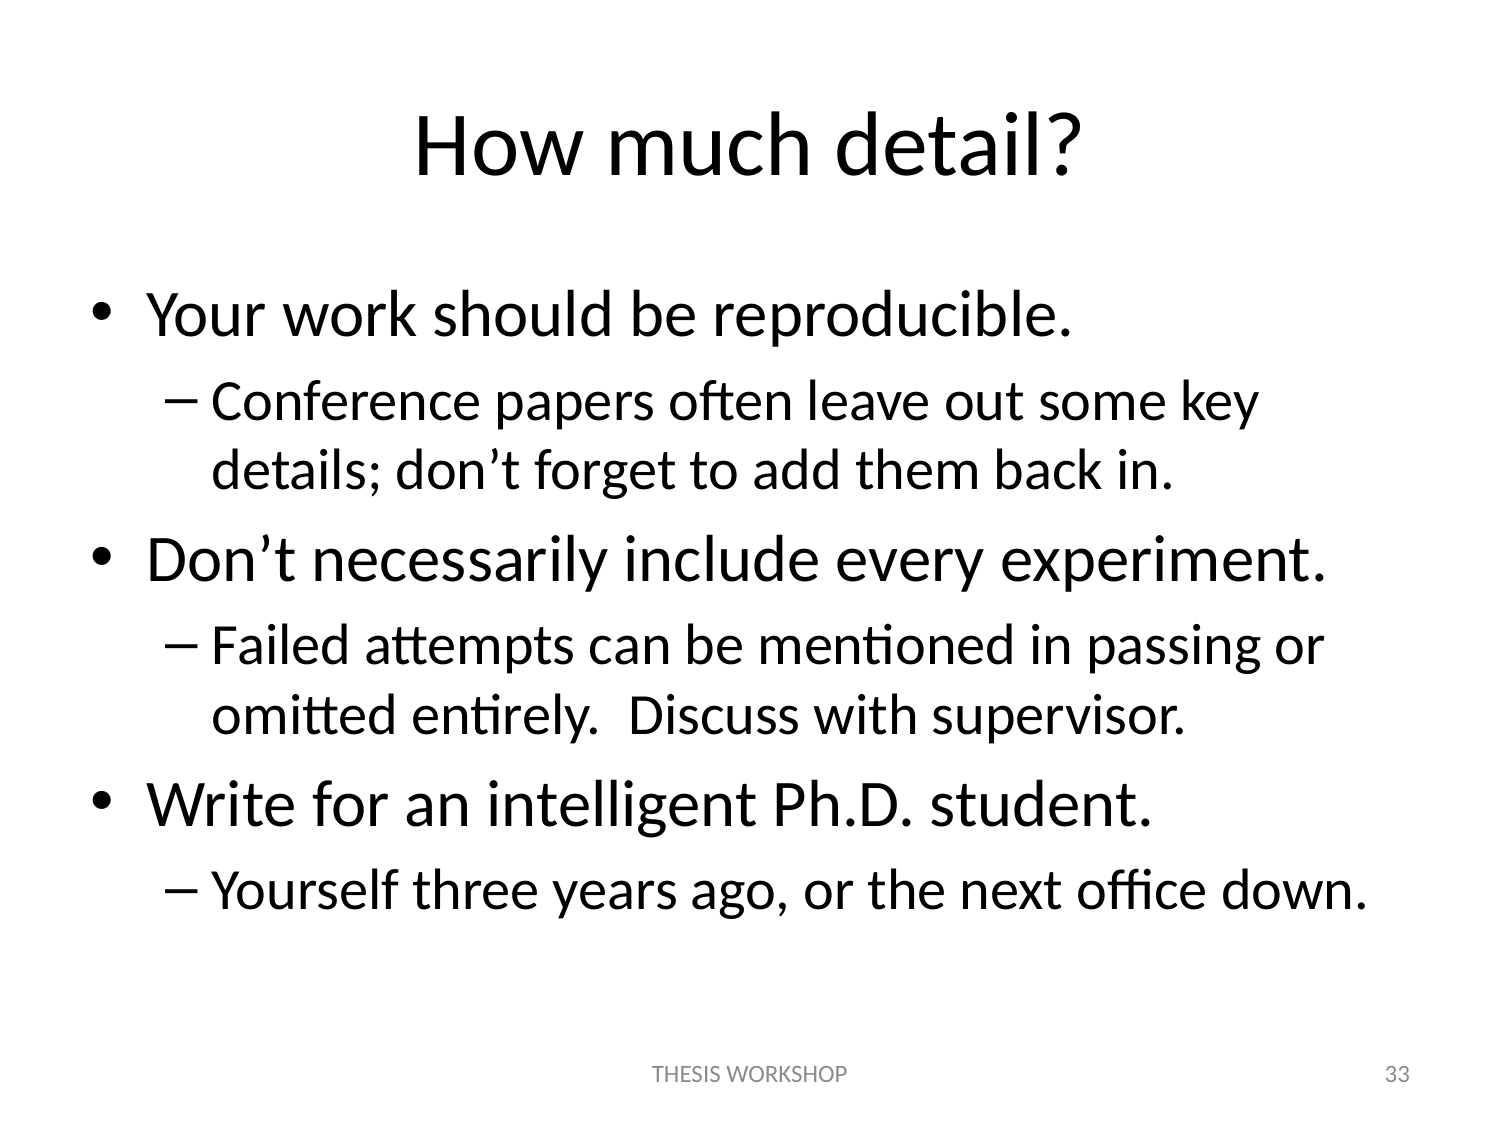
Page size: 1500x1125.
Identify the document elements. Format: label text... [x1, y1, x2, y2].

slide_number 33 [1074, 1042, 1425, 1103]
footer THESIS WORKSHOP [512, 1042, 988, 1103]
list Your work should be reproducible. Conference papers often leave out some key details; don’t forget to add them back in. Don’t necessarily include every experiment. Failed attempts can be mentioned in passing or omitted entirely. Discuss with supervisor. Write for an intelligent Ph.D. student. Yourself three years ago, or the next office down. [75, 262, 1425, 1005]
title How much detail? [75, 45, 1425, 233]
